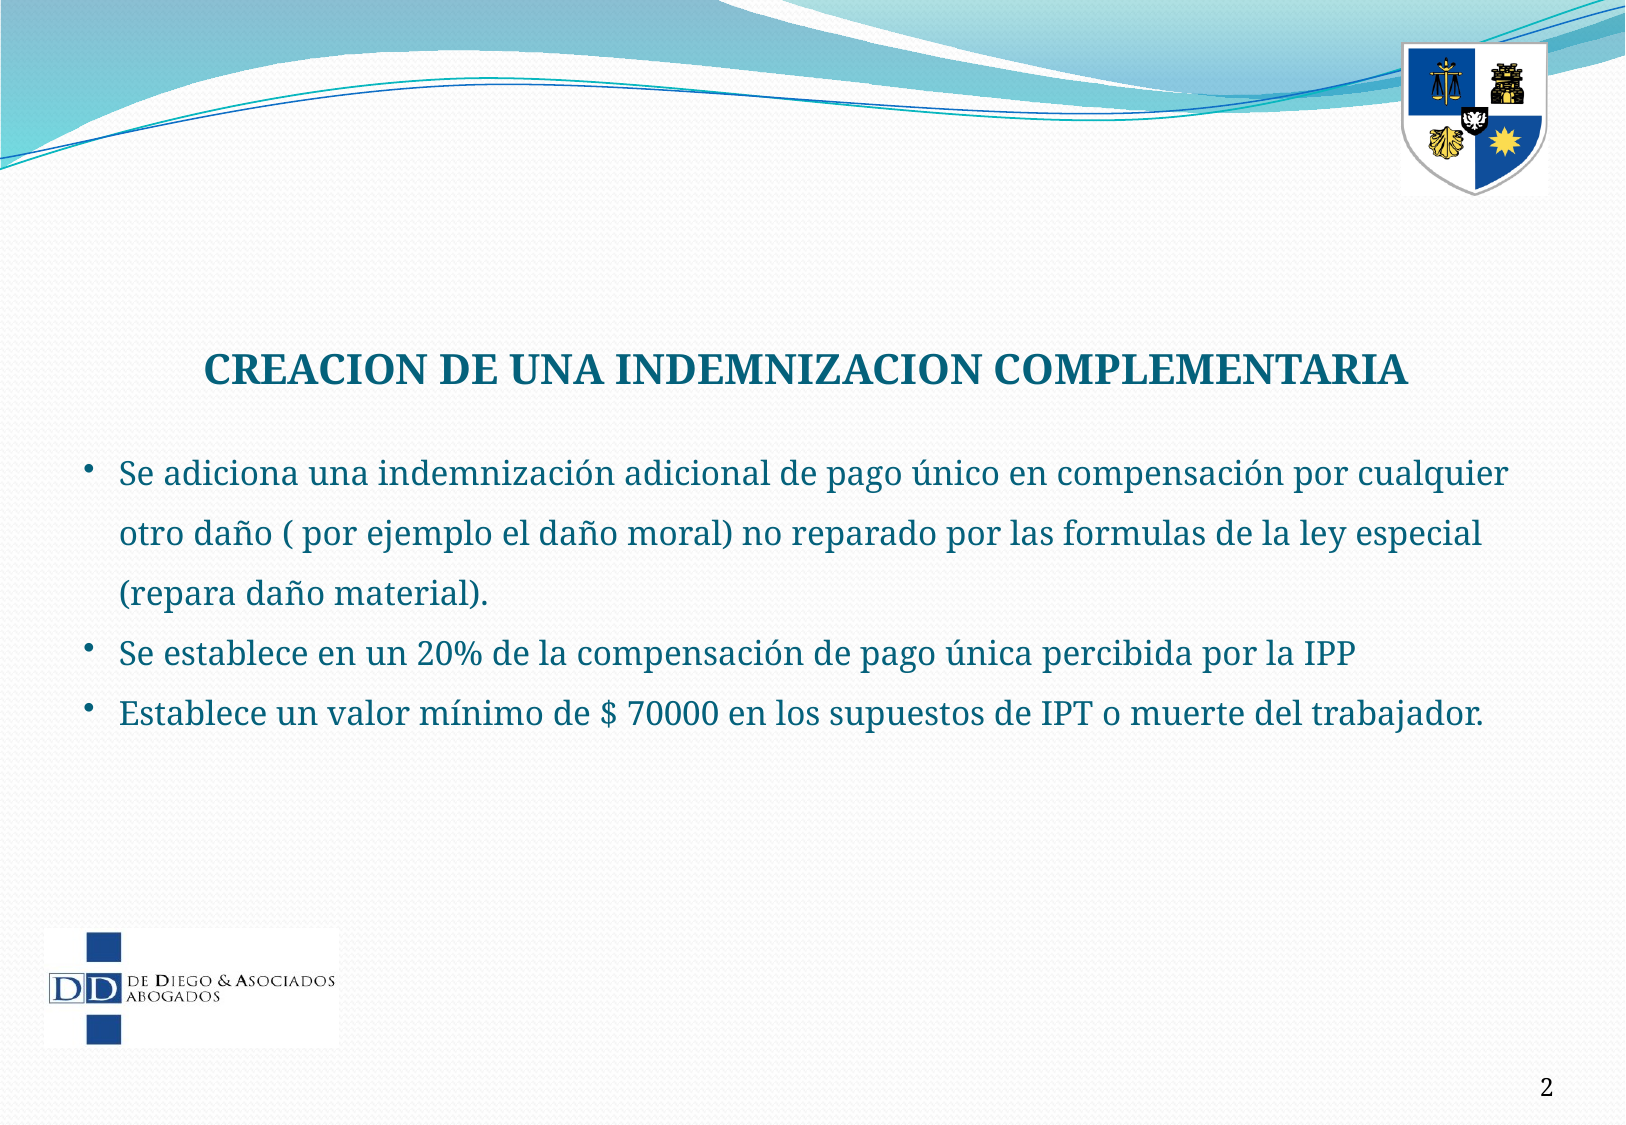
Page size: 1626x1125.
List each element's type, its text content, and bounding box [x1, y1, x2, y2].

text_box 2 [1473, 1064, 1569, 1109]
picture [1400, 42, 1548, 197]
picture [44, 928, 340, 1048]
text_box CREACION DE UNA INDEMNIZACION COMPLEMENTARIA Se adiciona una indemnización adicional de pago único en compensación por cualquier otro daño ( por ejemplo el daño moral) no reparado por las formulas de la ley especial (repara daño material). Se establece en un 20% de la compensación de pago única percibida por la IPP Establece un valor mínimo de $ 70000 en los supuestos de IPT o muerte del trabajador. [68, 234, 1545, 830]
